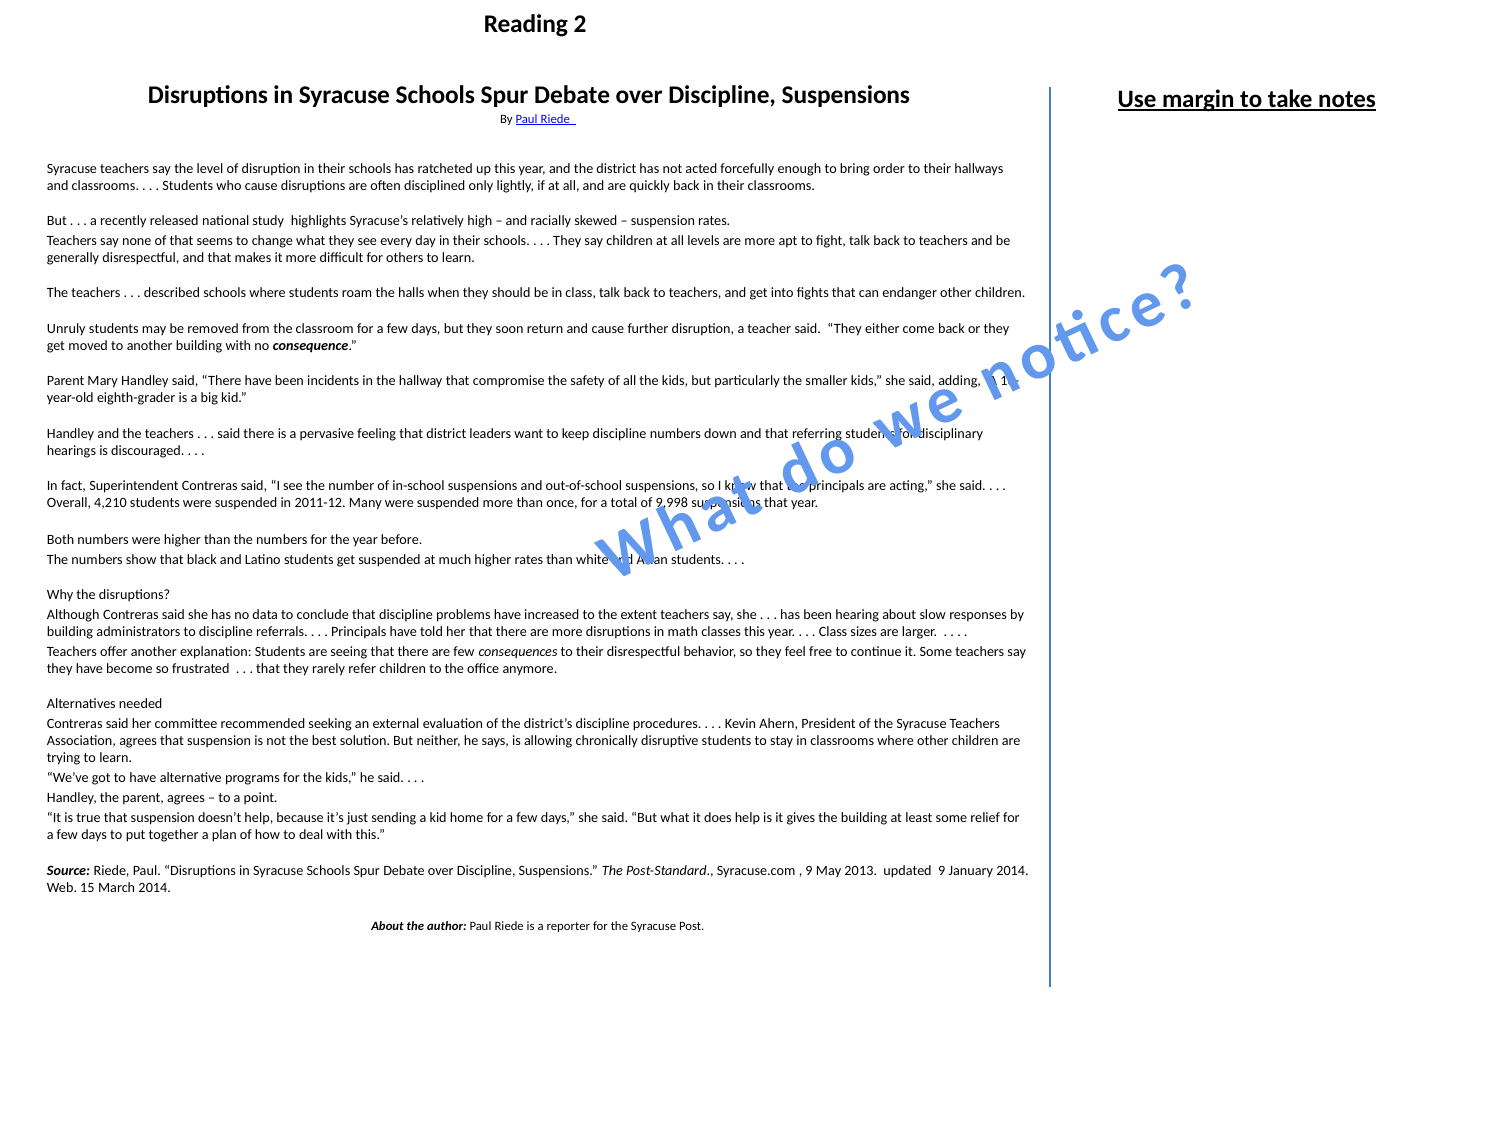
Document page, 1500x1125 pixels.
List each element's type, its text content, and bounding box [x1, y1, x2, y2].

subtitle Reading 2 Disruptions in Syracuse Schools Spur Debate over Discipline, Suspensions By Paul Riede Syracuse teachers say the level of disruption in their schools has ratcheted up this year, and the district has not acted forcefully enough to bring order to their hallways and classrooms. . . . Students who cause disruptions are often disciplined only lightly, if at all, and are quickly back in their classrooms. But . . . a recently released national study highlights Syracuse’s relatively high – and racially skewed – suspension rates. Teachers say none of that seems to change what they see every day in their schools. . . . They say children at all levels are more apt to fight, talk back to teachers and be generally disrespectful, and that makes it more difficult for others to learn. The teachers . . . described schools where students roam the halls when they should be in class, talk back to teachers, and get into fights that can endanger other children. Unruly students may be removed from the classroom for a few days, but they soon return and cause further disruption, a teacher said. “They either come back or they get moved to another building with no consequence.” Parent Mary Handley said, “There have been incidents in the hallway that compromise the safety of all the kids, but particularly the smaller kids,” she said, adding, “A 16-year-old eighth-grader is a big kid.” Handley and the teachers . . . said there is a pervasive feeling that district leaders want to keep discipline numbers down and that referring students for disciplinary hearings is discouraged. . . . In fact, Superintendent Contreras said, “I see the number of in-school suspensions and out-of-school suspensions, so I know that the principals are acting,” she said. . . . Overall, 4,210 students were suspended in 2011-12. Many were suspended more than once, for a total of 9,998 suspensions that year. Both numbers were higher than the numbers for the year before. The numbers show that black and Latino students get suspended at much higher rates than white and Asian students. . . . Why the disruptions? Although Contreras said she has no data to conclude that discipline problems have increased to the extent teachers say, she . . . has been hearing about slow responses by building administrators to discipline referrals. . . . Principals have told her that there are more disruptions in math classes this year. . . . Class sizes are larger. . . . . Teachers offer another explanation: Students are seeing that there are few consequences to their disrespectful behavior, so they feel free to continue it. Some teachers say they have become so frustrated . . . that they rarely refer children to the office anymore. Alternatives needed Contreras said her committee recommended seeking an external evaluation of the district’s discipline procedures. . . . Kevin Ahern, President of the Syracuse Teachers Association, agrees that suspension is not the best solution. But neither, he says, is allowing chronically disruptive students to stay in classrooms where other children are trying to learn. “We’ve got to have alternative programs for the kids,” he said. . . . Handley, the parent, agrees – to a point. “It is true that suspension doesn’t help, because it’s just sending a kid home for a few days,” she said. “But what it does help is it gives the building at least some relief for a few days to put together a plan of how to deal with this.” Source: Riede, Paul. “Disruptions in Syracuse Schools Spur Debate over Discipline, Suspensions.” The Post-Standard., Syracuse.com , 9 May 2013. updated 9 January 2014. Web. 15 March 2014. About the author: Paul Riede is a reporter for the Syracuse Post. [31, 0, 1045, 1025]
text_box Use margin to take notes [1087, 75, 1407, 132]
text_box What do we notice? [1054, 227, 1226, 396]
text_box What do we notice? [566, 294, 1045, 608]
